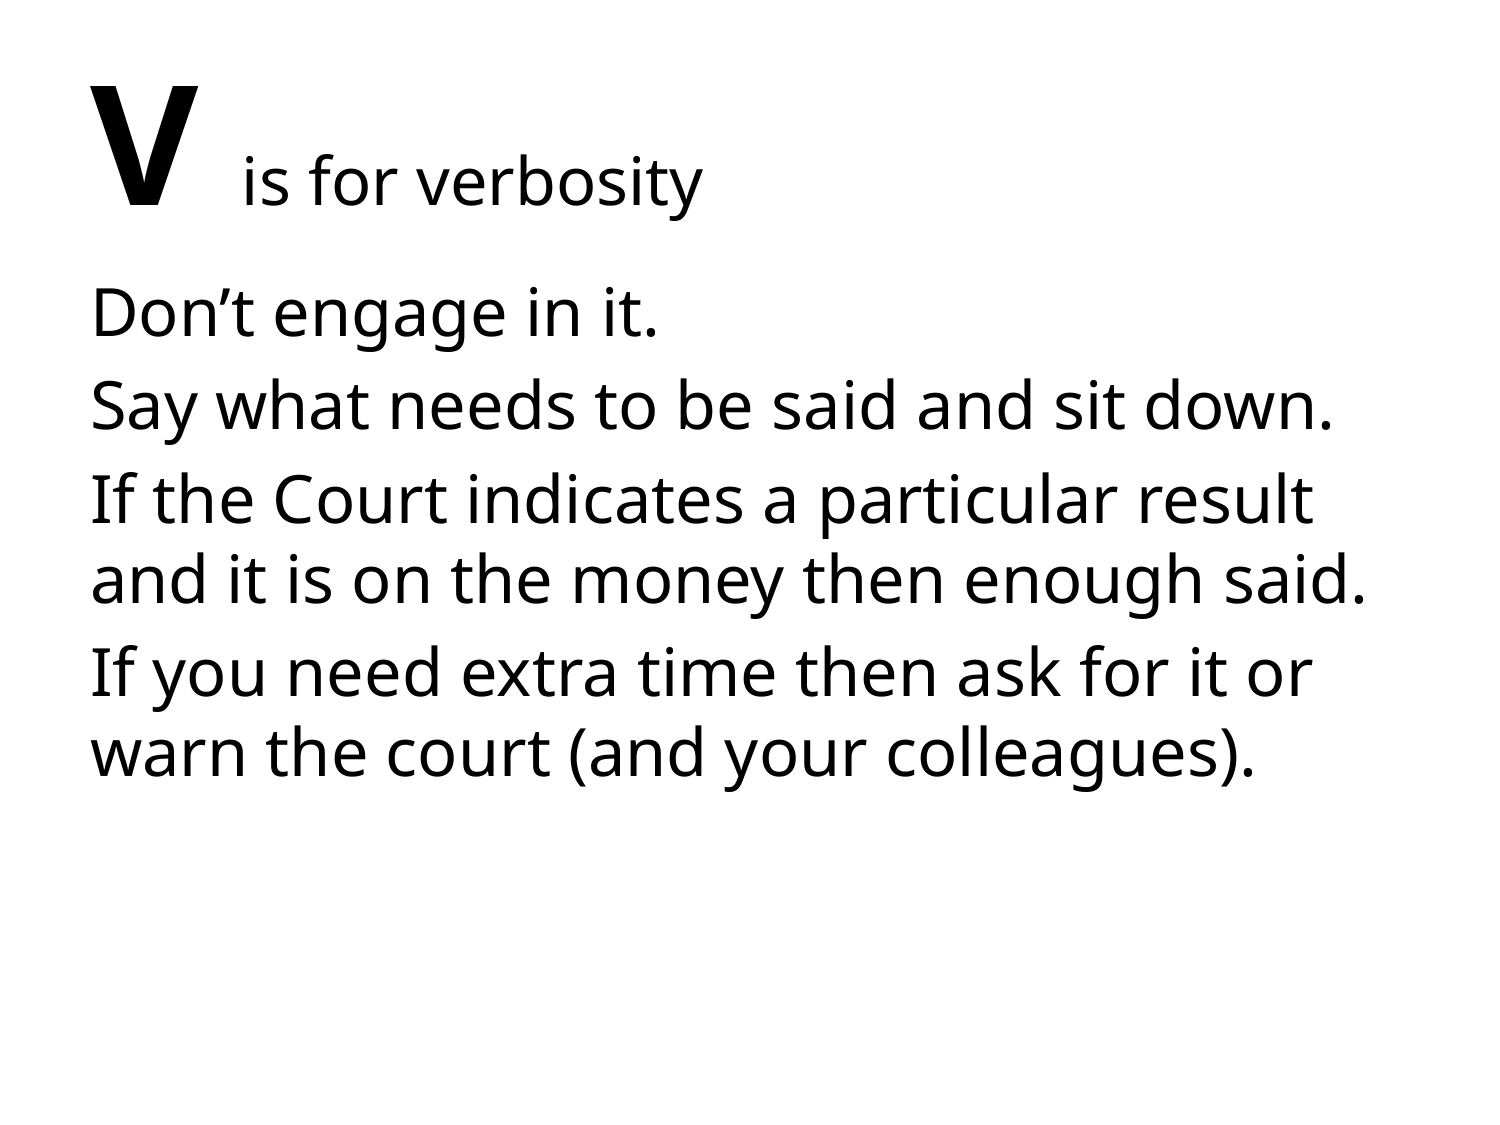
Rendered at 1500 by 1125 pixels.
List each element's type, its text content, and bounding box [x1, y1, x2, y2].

list Don’t engage in it. Say what needs to be said and sit down. If the Court indicates a particular result and it is on the money then enough said. If you need extra time then ask for it or warn the court (and your colleagues). [75, 262, 1425, 1005]
title V is for verbosity [75, 45, 1425, 233]
